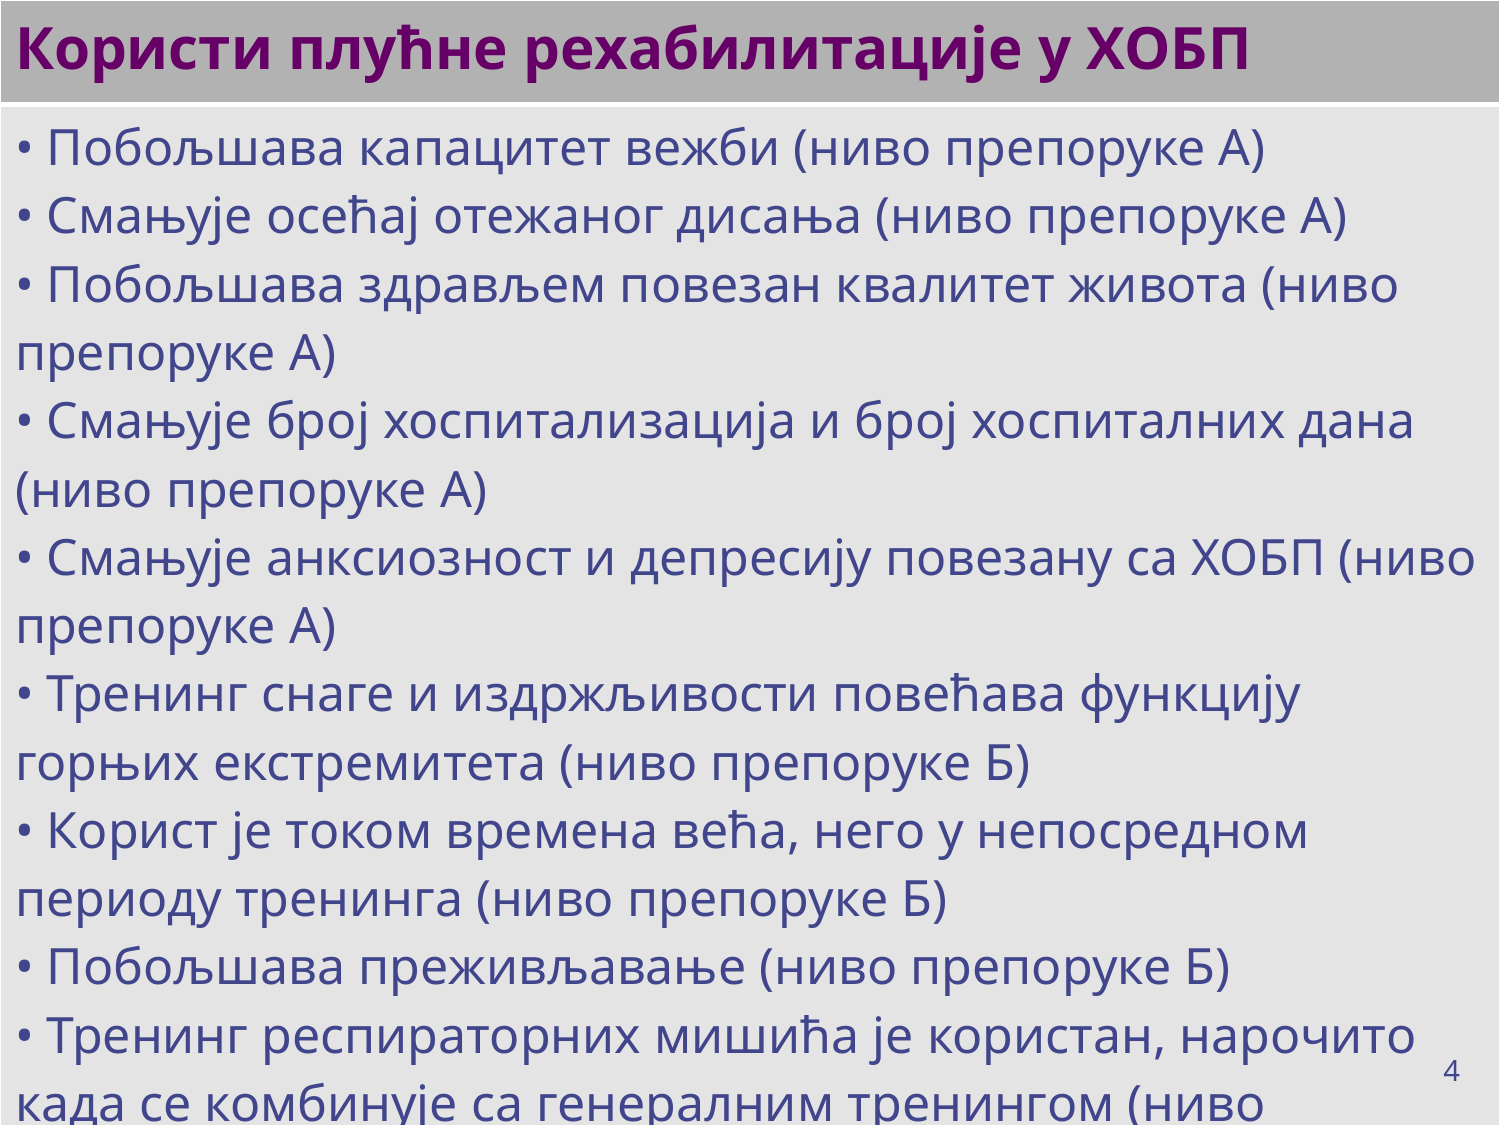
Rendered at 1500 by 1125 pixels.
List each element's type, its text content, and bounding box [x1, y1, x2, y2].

table_cell • Побољшава капацитет вежби (ниво препоруке А) • Смањује осећај отежаног дисања (ниво препоруке А) • Побољшава здрављем повезан квалитет живота (ниво препоруке А) • Смањује број хоспитализација и број хоспиталних дана (ниво препоруке А) • Смањује анксиозност и депресију повезану са ХОБП (ниво препоруке А) • Тренинг снаге и издржљивости повећава функцију горњих екстремитета (ниво препоруке Б) • Корист је током времена већа, него у непосредном периоду тренинга (ниво препоруке Б) • Побољшава преживљавање (ниво препоруке Б) • Тренинг респираторних мишића је користан, нарочито када се комбинује са генералним тренингом (ниво препоруке Ц) • Корисна психосоцијална интервенција (ниво препоруке Ц) [1, 107, 1499, 1125]
table_header Користи плућне рехабилитације у ХОБП [1, 1, 1499, 102]
slide_number 4 [1162, 1025, 1475, 1100]
